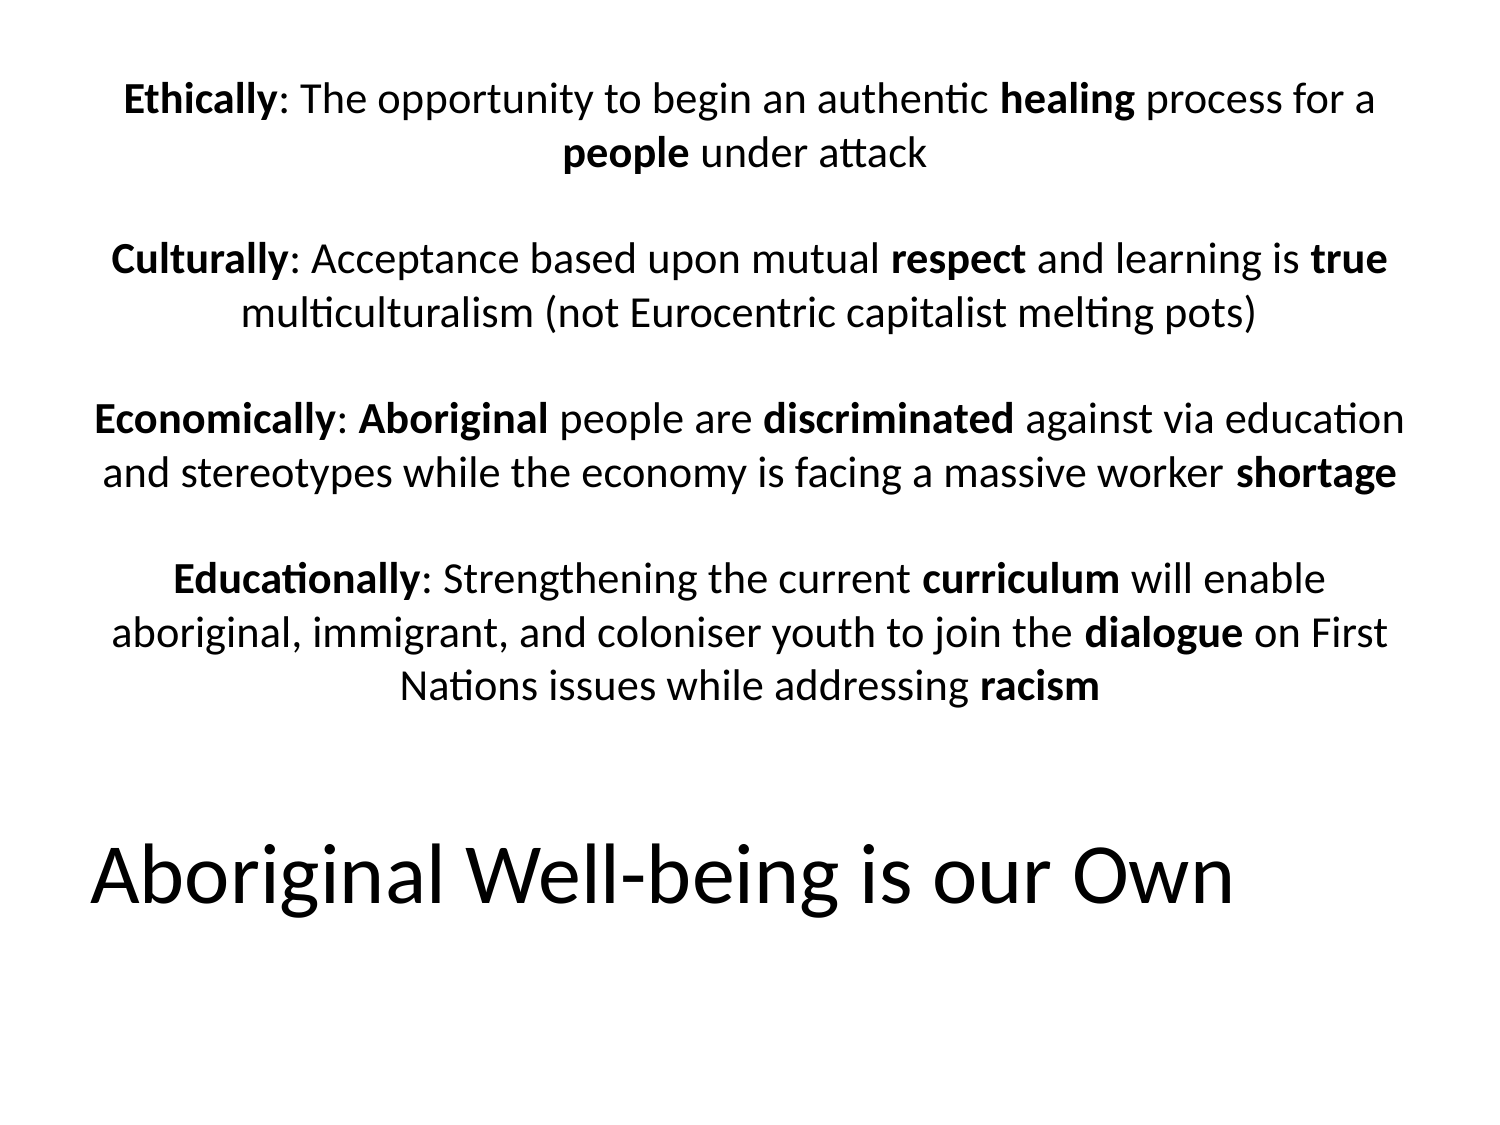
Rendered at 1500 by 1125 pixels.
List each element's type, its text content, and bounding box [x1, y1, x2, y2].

list Aboriginal Well-being is our Own [75, 810, 1425, 1005]
title Ethically: The opportunity to begin an authentic healing process for a people under attack Culturally: Acceptance based upon mutual respect and learning is true multiculturalism (not Eurocentric capitalist melting pots) Economically: Aboriginal people are discriminated against via education and stereotypes while the economy is facing a massive worker shortage Educationally: Strengthening the current curriculum will enable aboriginal, immigrant, and coloniser youth to join the dialogue on First Nations issues while addressing racism [75, 45, 1425, 787]
